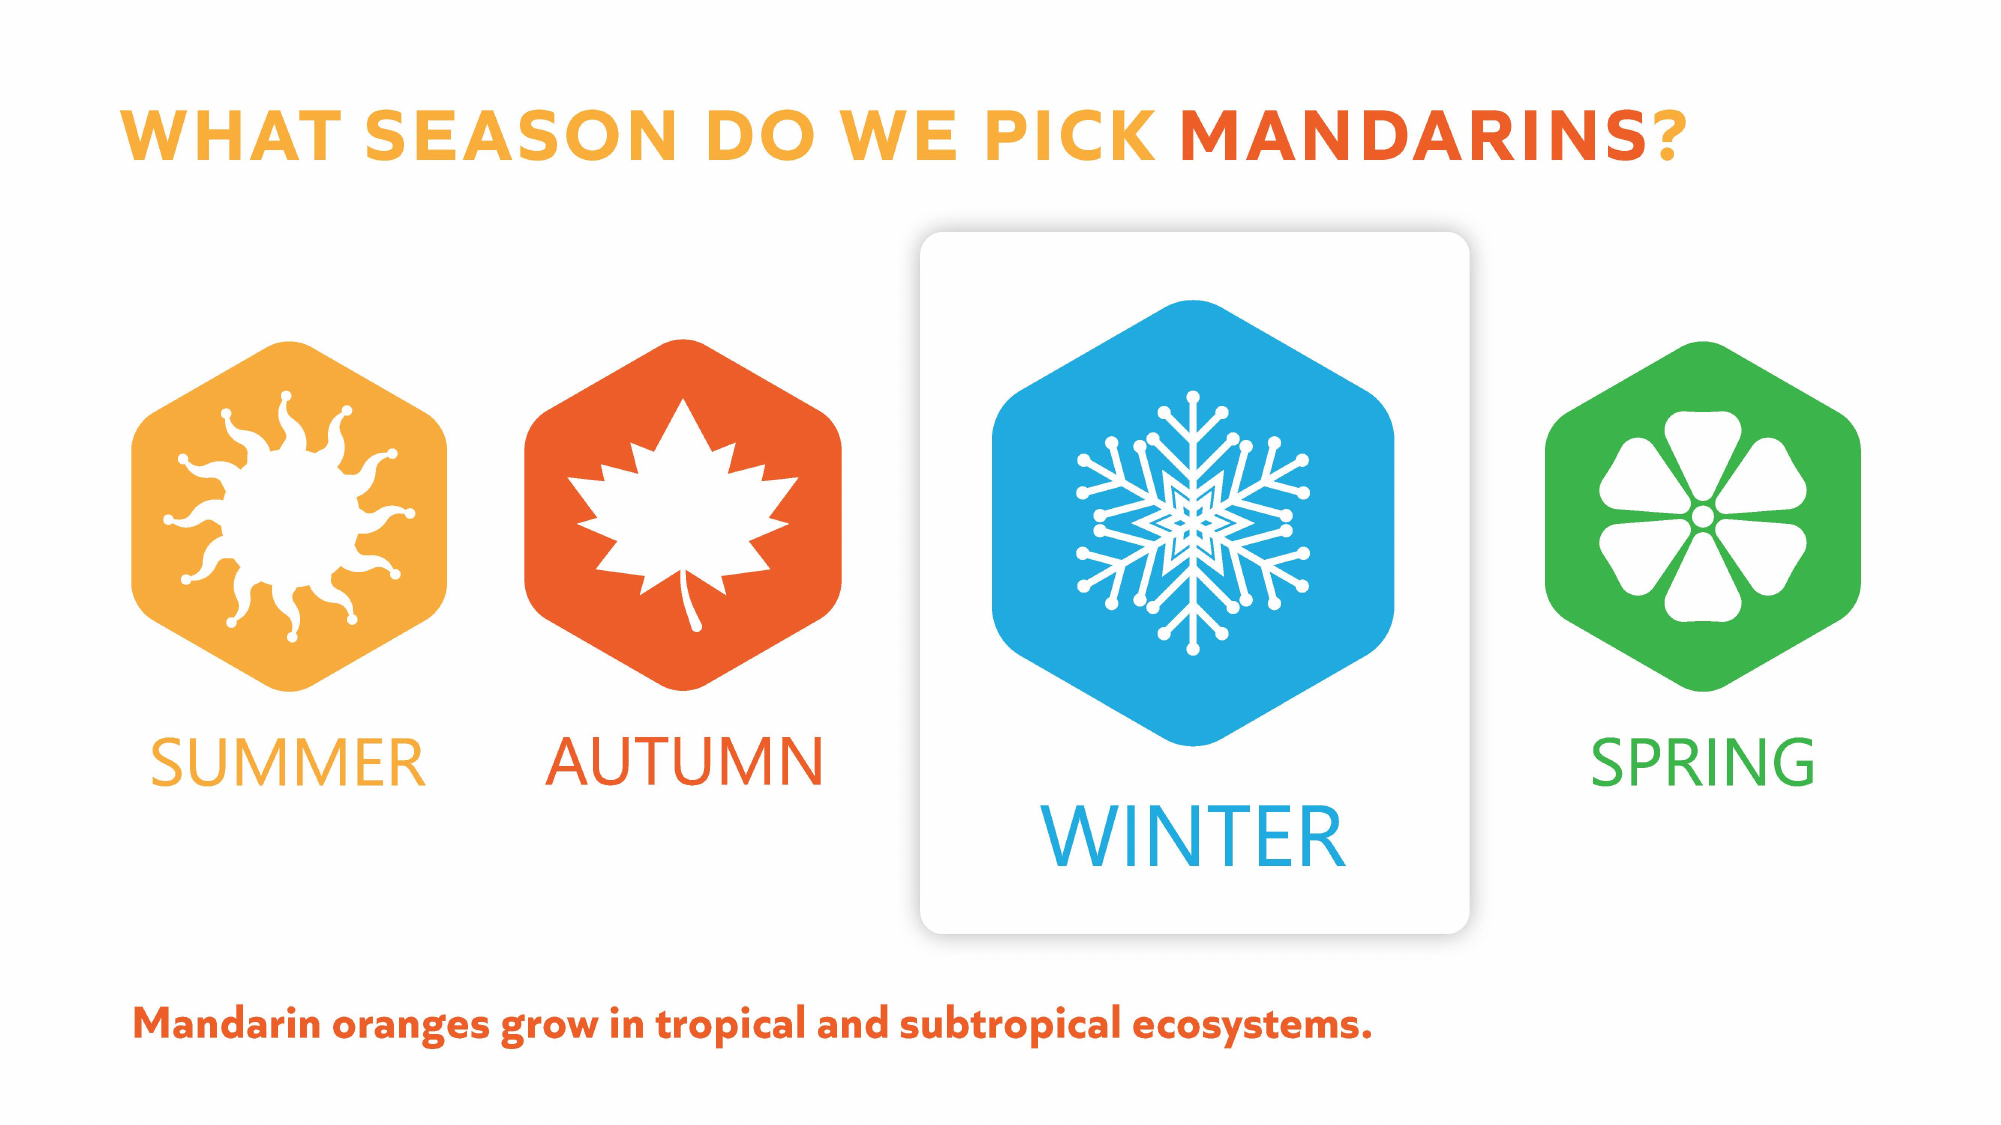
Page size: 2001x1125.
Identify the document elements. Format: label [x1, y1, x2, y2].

list [0, 0, 2000, 1125]
